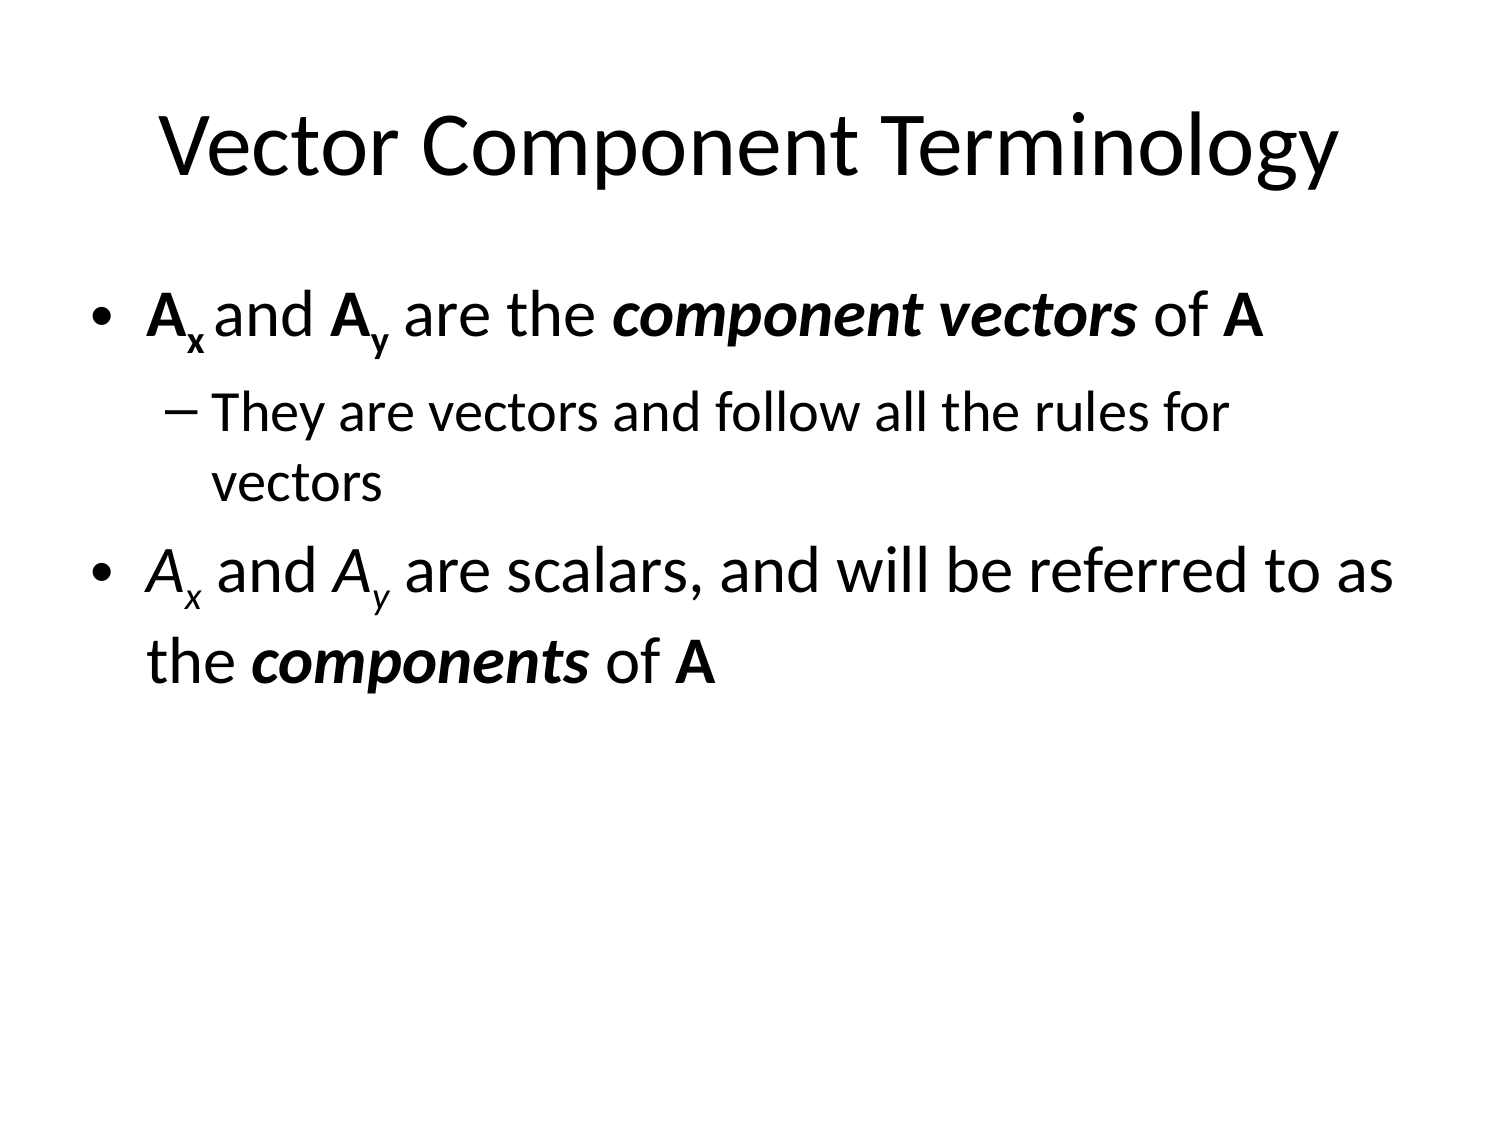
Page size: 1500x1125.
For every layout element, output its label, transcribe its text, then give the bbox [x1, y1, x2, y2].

list Ax and Ay are the component vectors of A They are vectors and follow all the rules for vectors Ax and Ay are scalars, and will be referred to as the components of A [75, 262, 1425, 1005]
title Vector Component Terminology [75, 45, 1425, 233]
